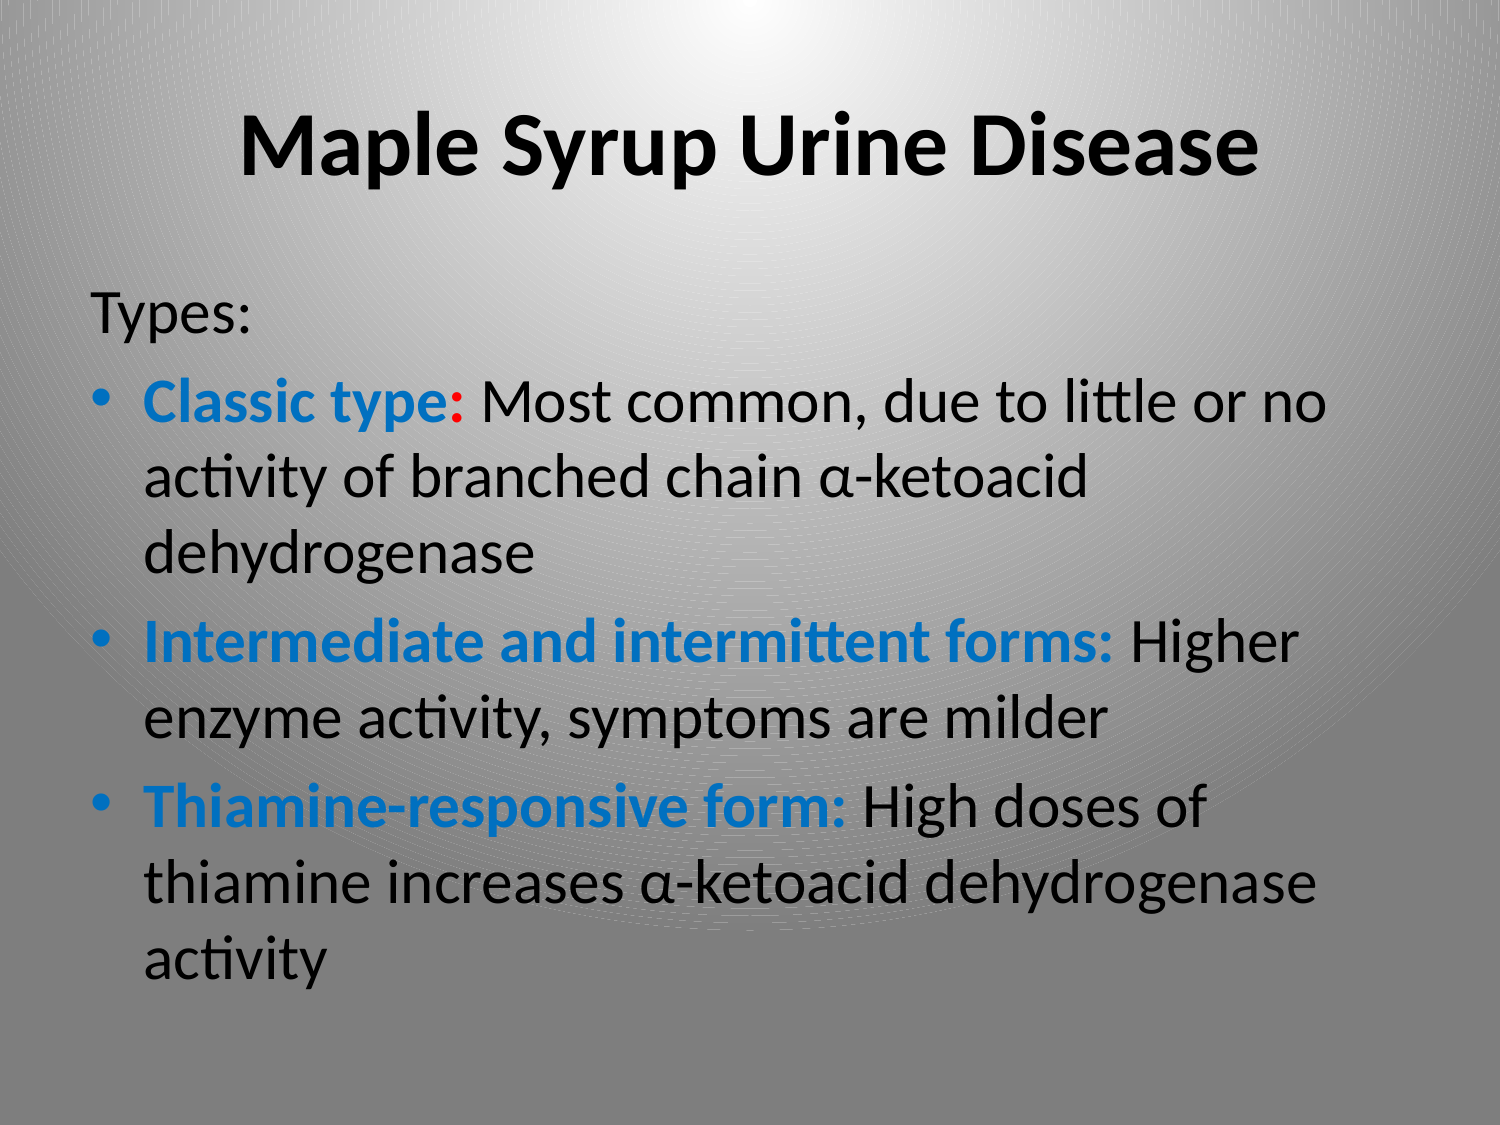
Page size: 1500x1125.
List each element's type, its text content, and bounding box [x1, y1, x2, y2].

list Types: Classic type: Most common, due to little or no activity of branched chain α-ketoacid dehydrogenase Intermediate and intermittent forms: Higher enzyme activity, symptoms are milder Thiamine-responsive form: High doses of thiamine increases α-ketoacid dehydrogenase activity [75, 262, 1425, 1005]
title Maple Syrup Urine Disease [75, 45, 1425, 233]
